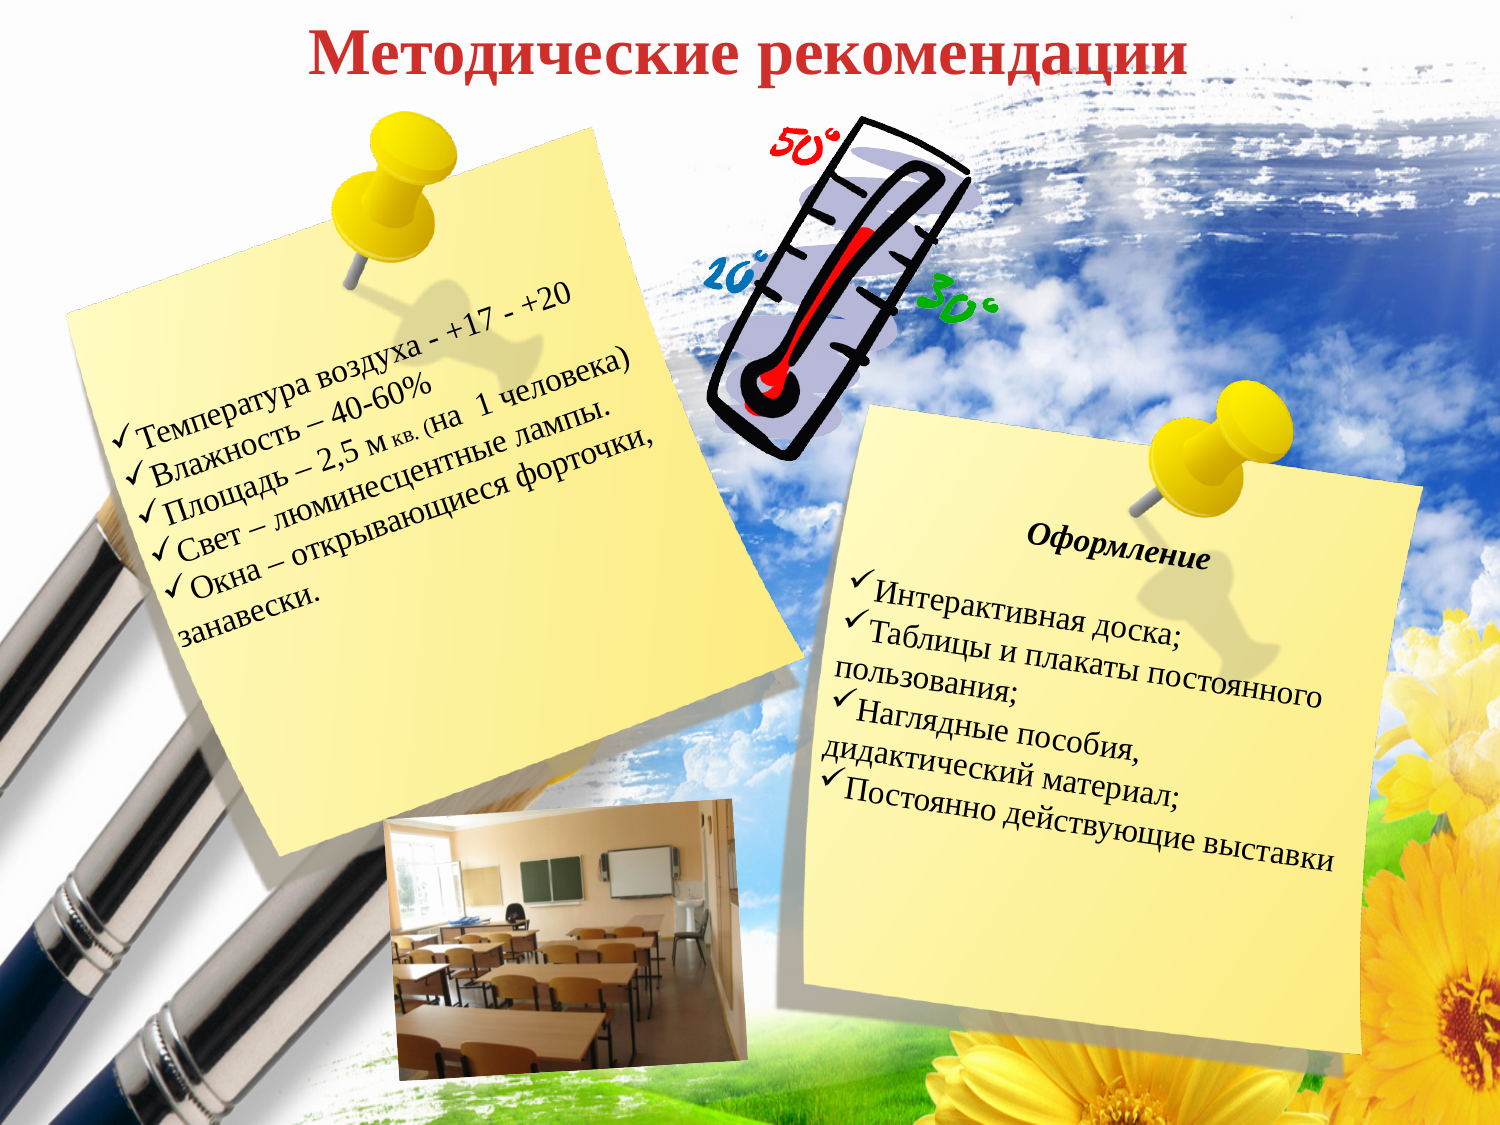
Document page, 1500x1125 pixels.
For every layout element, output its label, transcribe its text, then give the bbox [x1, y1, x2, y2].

text_box Методические рекомендации [0, 0, 1500, 95]
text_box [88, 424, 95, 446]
picture [0, 44, 1500, 1125]
